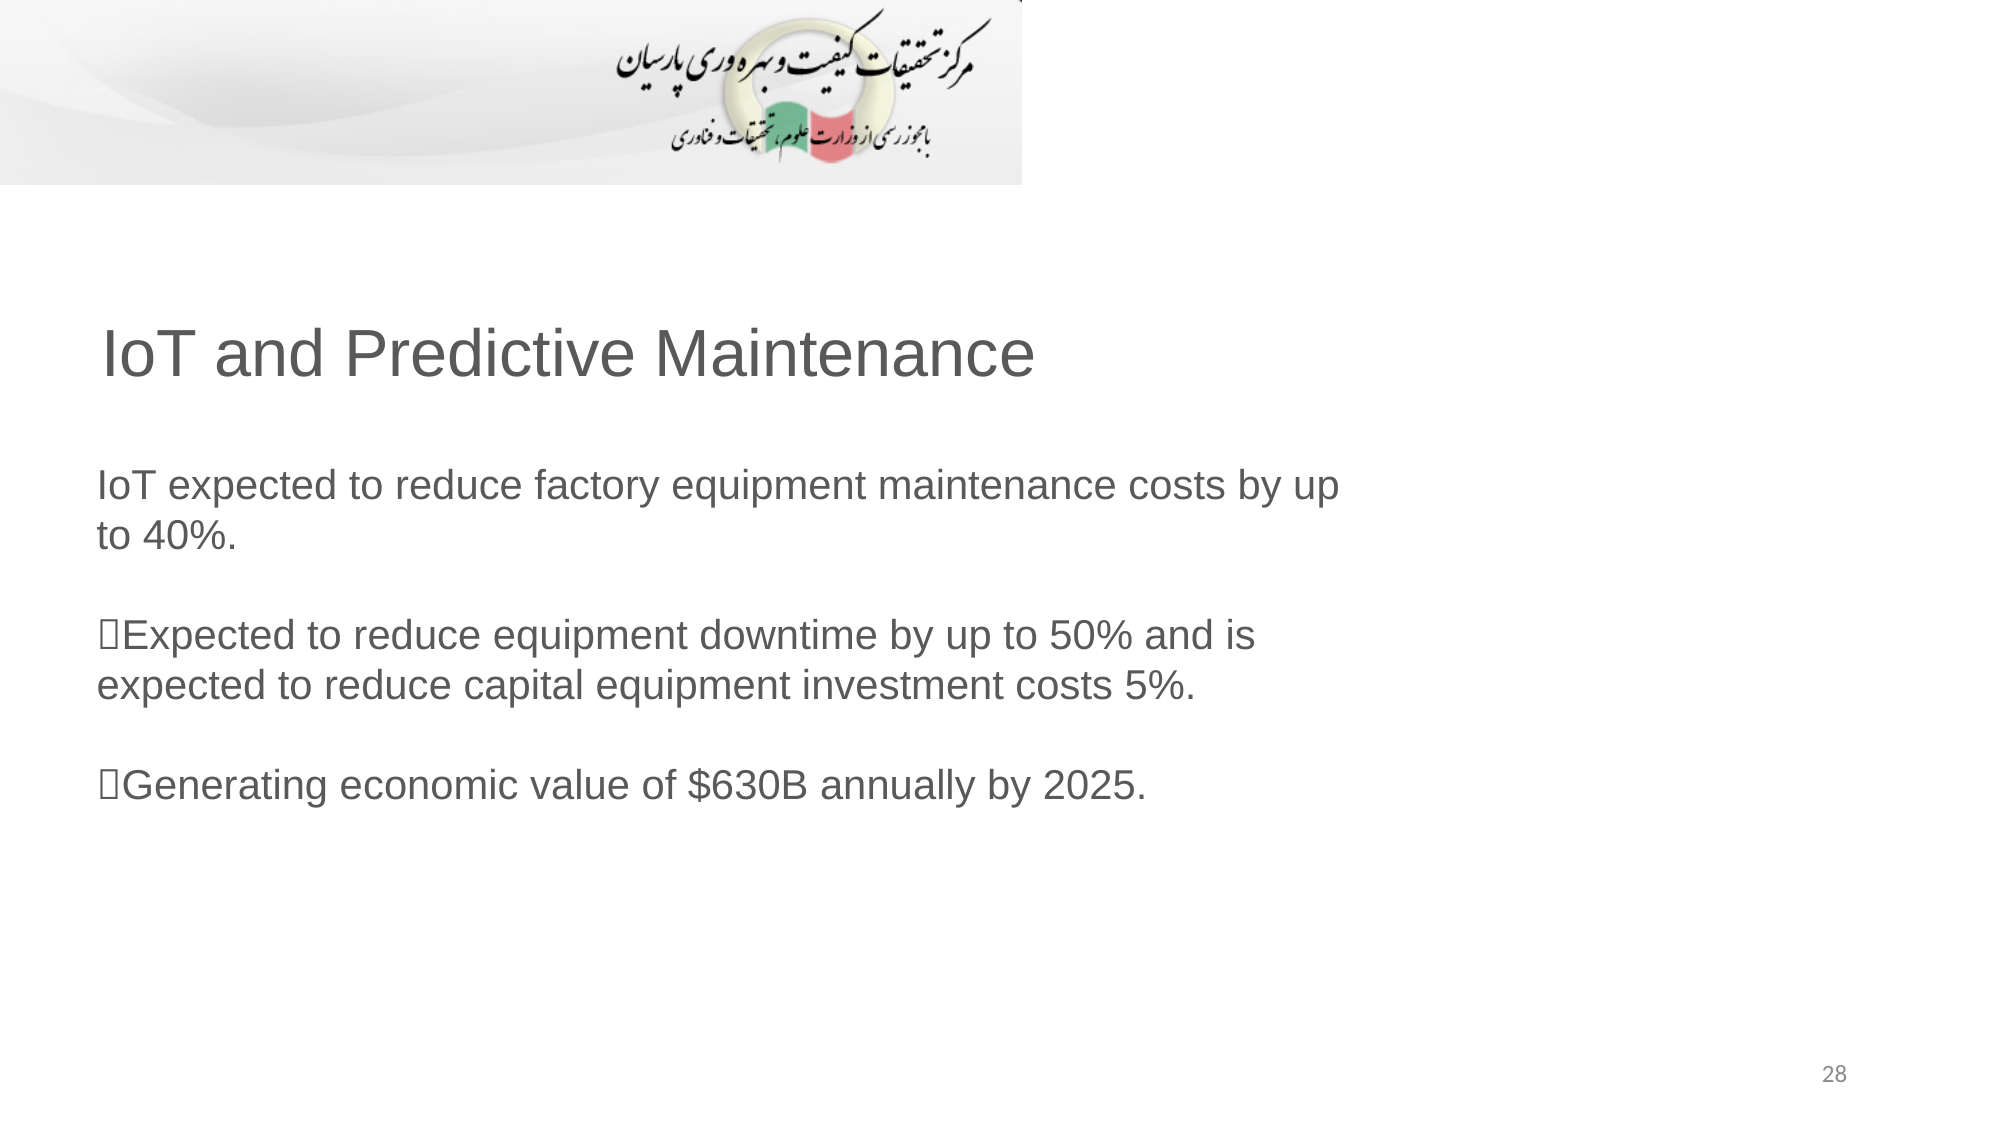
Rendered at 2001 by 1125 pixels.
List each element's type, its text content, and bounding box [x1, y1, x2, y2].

text_box IoT and Predictive Maintenance [86, 301, 1052, 397]
picture [0, 0, 1022, 185]
slide_number 28 [1412, 1042, 1863, 1103]
text_box IoT expected to reduce factory equipment maintenance costs by up to 40%. Expected to reduce equipment downtime by up to 50% and is expected to reduce capital equipment investment costs 5%. Generating economic value of $630B annually by 2025. [81, 423, 1382, 816]
